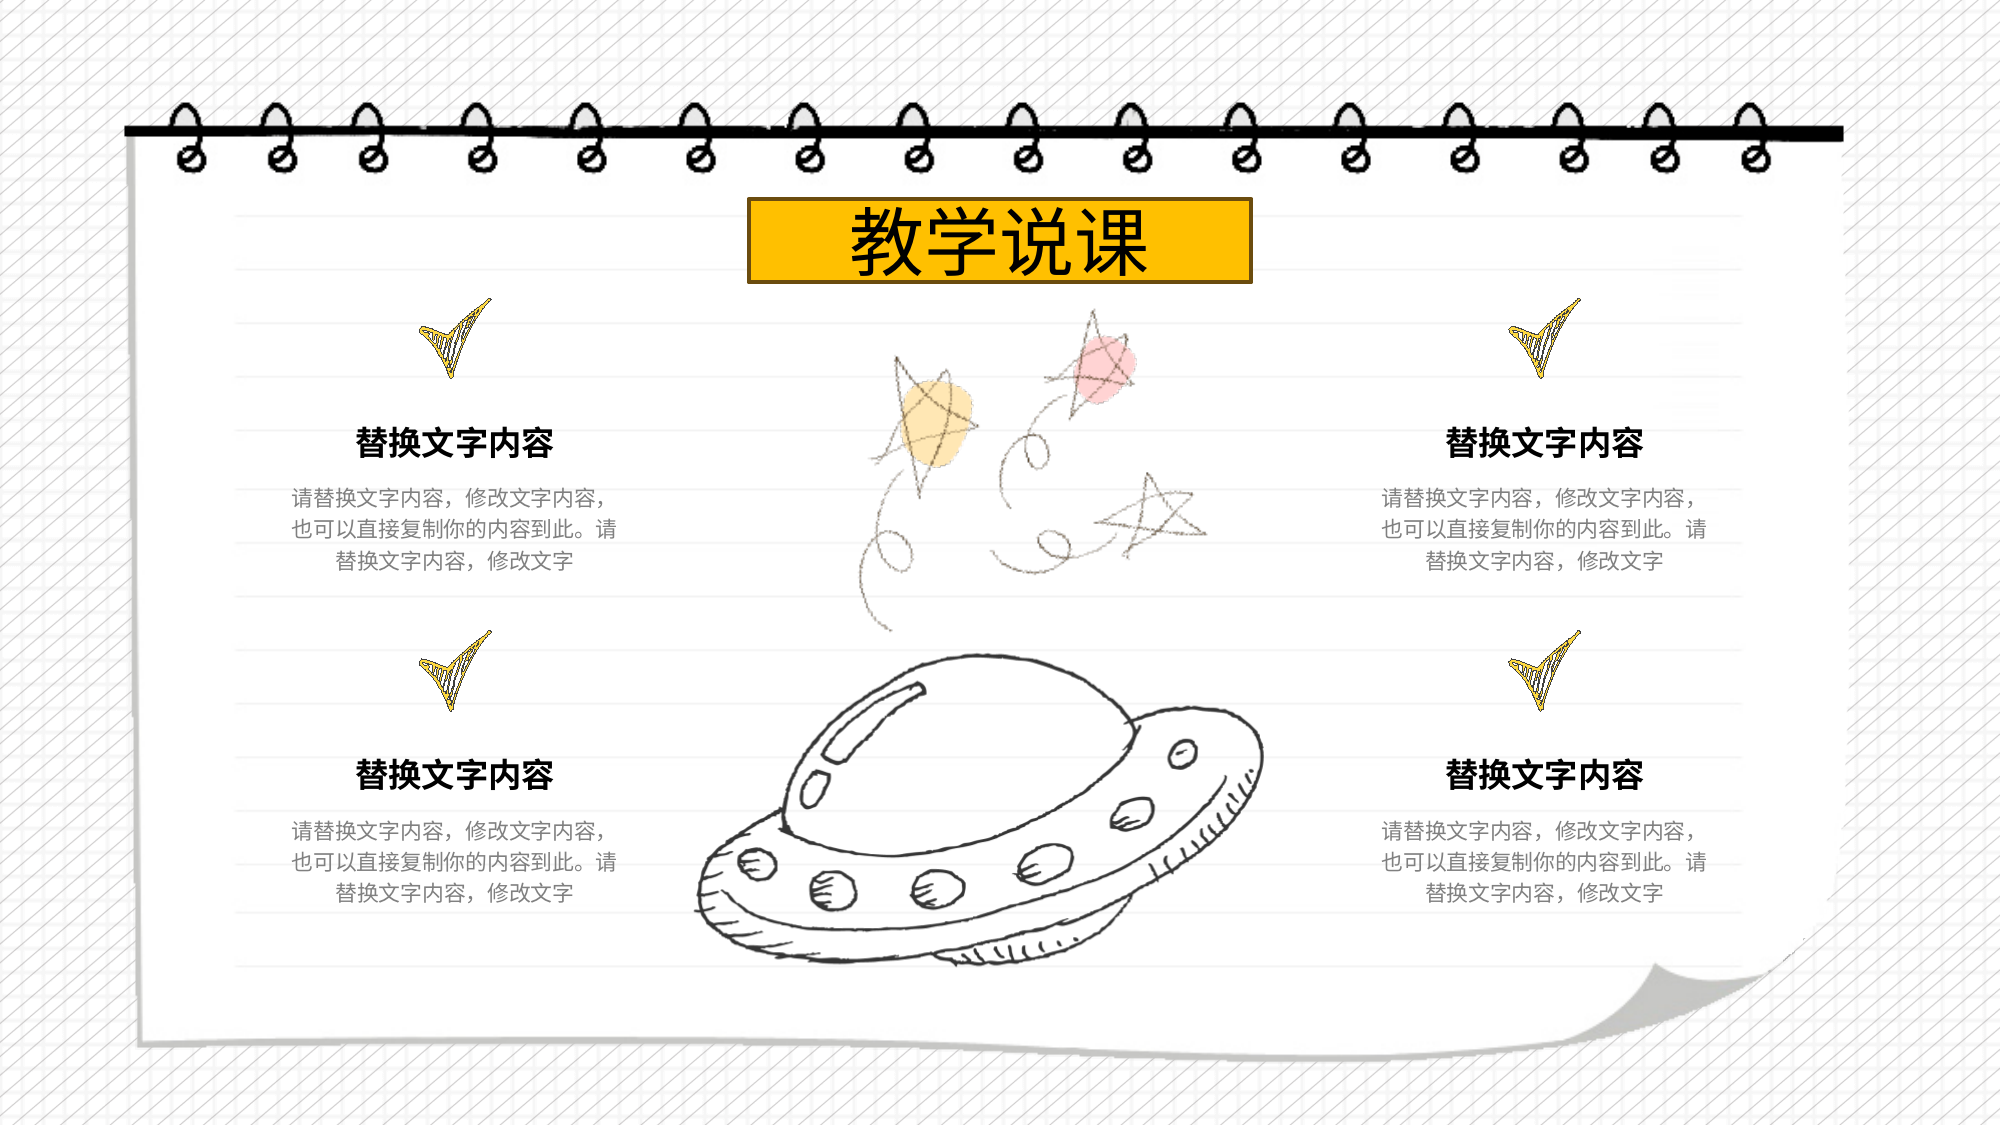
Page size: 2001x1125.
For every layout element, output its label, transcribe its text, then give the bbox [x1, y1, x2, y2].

text_box 替换文字内容 [1405, 754, 1685, 795]
text_box [1508, 298, 1581, 379]
text_box [419, 630, 492, 712]
text_box 替换文字内容 [315, 421, 595, 462]
text_box [419, 298, 492, 379]
text_box 教学说课 [1139, 199, 1252, 283]
text_box [1508, 630, 1581, 712]
text_box 替换文字内容 [1405, 421, 1685, 462]
text_box 请替换文字内容，修改文字内容，也可以直接复制你的内容到此。请替换文字内容，修改文字 [289, 479, 621, 574]
text_box 请替换文字内容，修改文字内容，也可以直接复制你的内容到此。请替换文字内容，修改文字 [1378, 812, 1711, 907]
text_box 请替换文字内容，修改文字内容，也可以直接复制你的内容到此。请替换文字内容，修改文字 [1378, 479, 1711, 574]
text_box 请替换文字内容，修改文字内容，也可以直接复制你的内容到此。请替换文字内容，修改文字 [289, 812, 621, 907]
text_box 教学说课 [748, 199, 1101, 283]
picture [0, 0, 2000, 1125]
text_box 替换文字内容 [315, 754, 595, 795]
